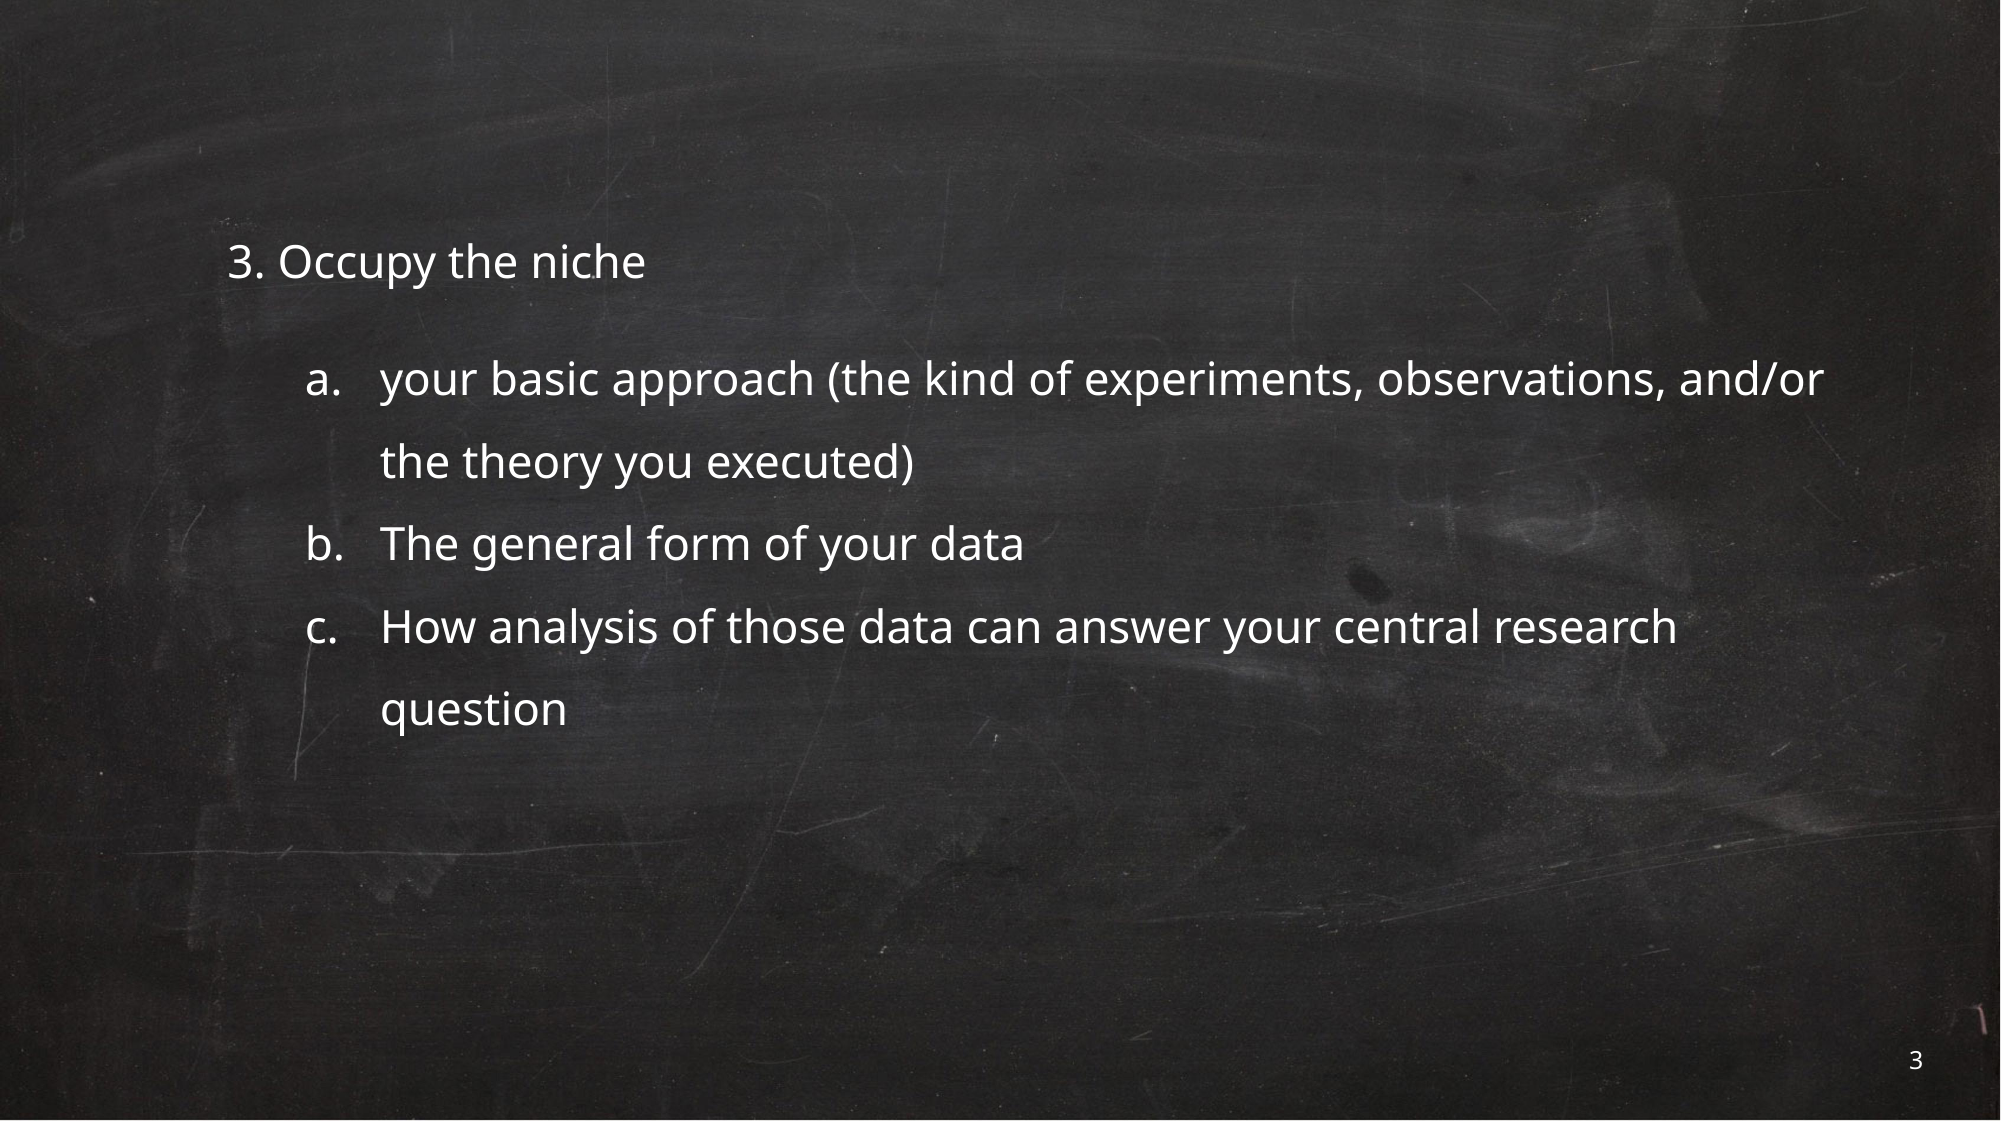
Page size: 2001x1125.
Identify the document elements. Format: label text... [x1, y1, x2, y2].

text_box 3. Occupy the niche [212, 197, 743, 295]
text_box your basic approach (the kind of experiments, observations, and/or the theory you executed) The general form of your data How analysis of those data can answer your central research question [289, 315, 1860, 743]
slide_number 3 [1588, 1031, 1939, 1092]
picture [0, 0, 2001, 1125]
